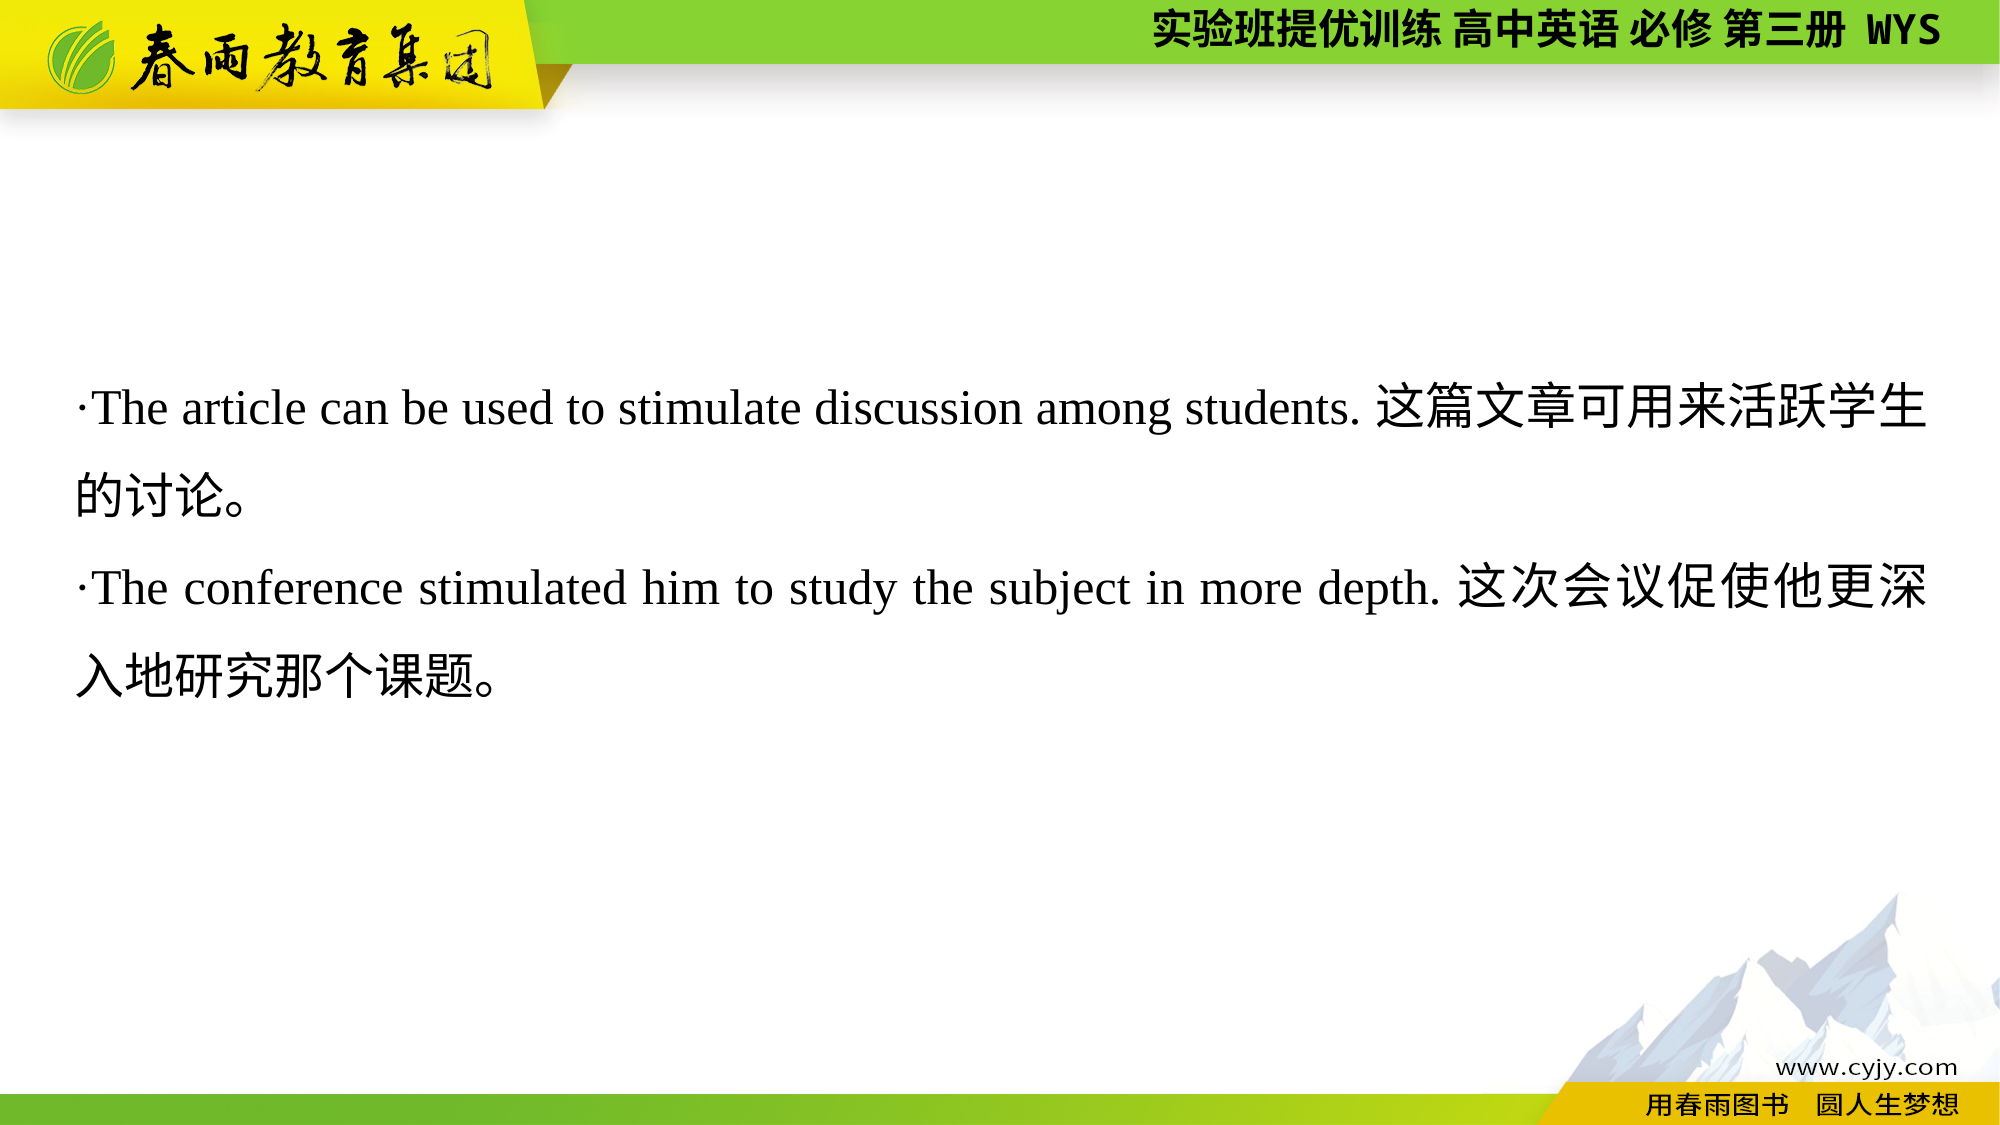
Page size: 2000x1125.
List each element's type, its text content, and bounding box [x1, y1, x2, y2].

picture [0, 0, 2000, 1125]
list ·The article can be used to stimulate discussion among students.这篇文章可用来活跃学生的讨论。 ·The conference stimulated him to study the subject in more depth.这次会议促使他更深入地研究那个课题。 [59, 337, 1944, 705]
